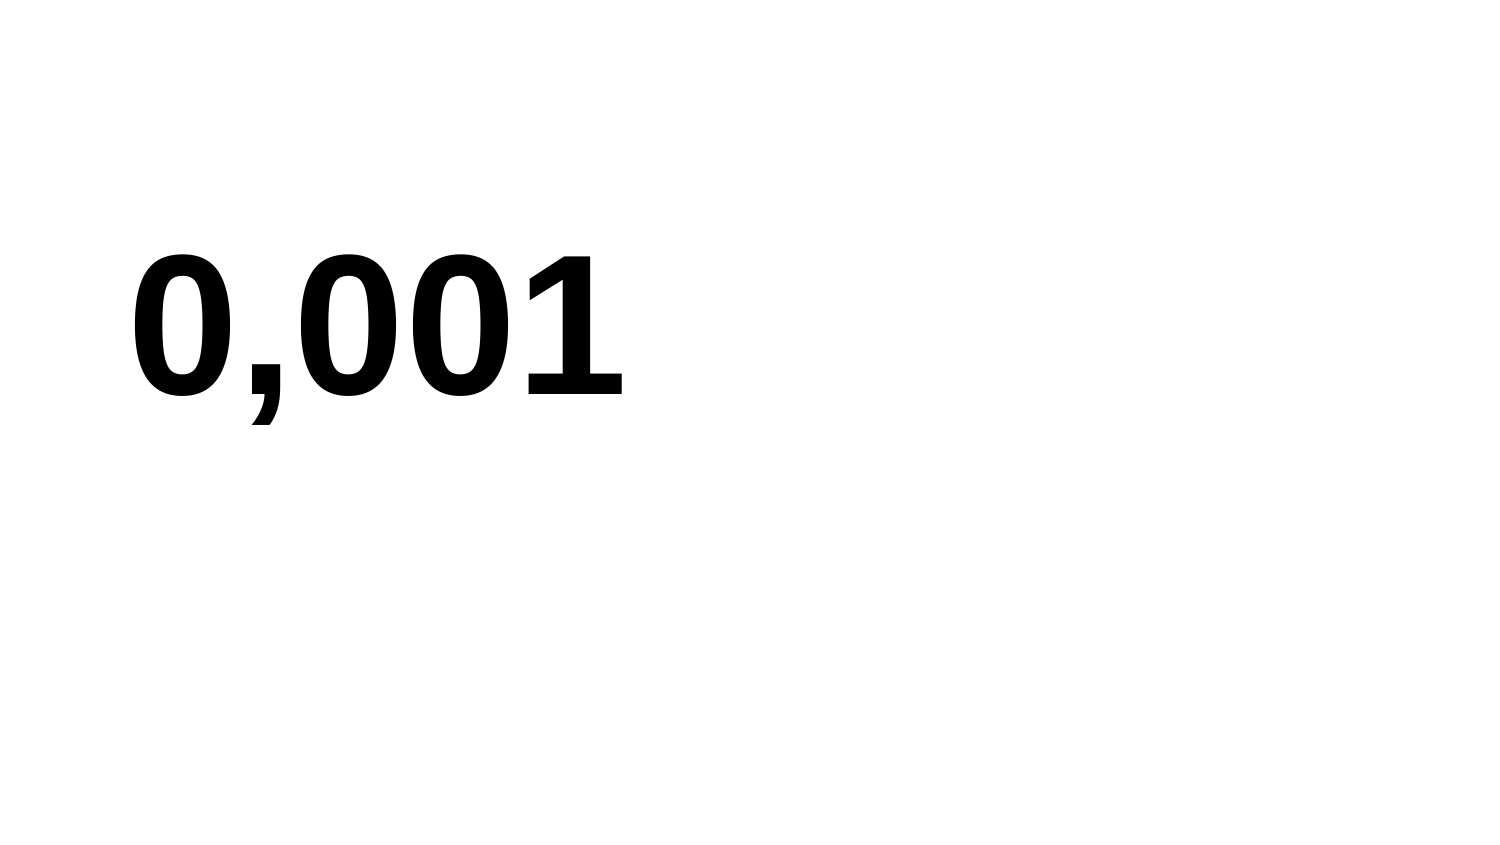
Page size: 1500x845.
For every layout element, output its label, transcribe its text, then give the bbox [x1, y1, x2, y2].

text_box 0,001 [112, 259, 1388, 450]
